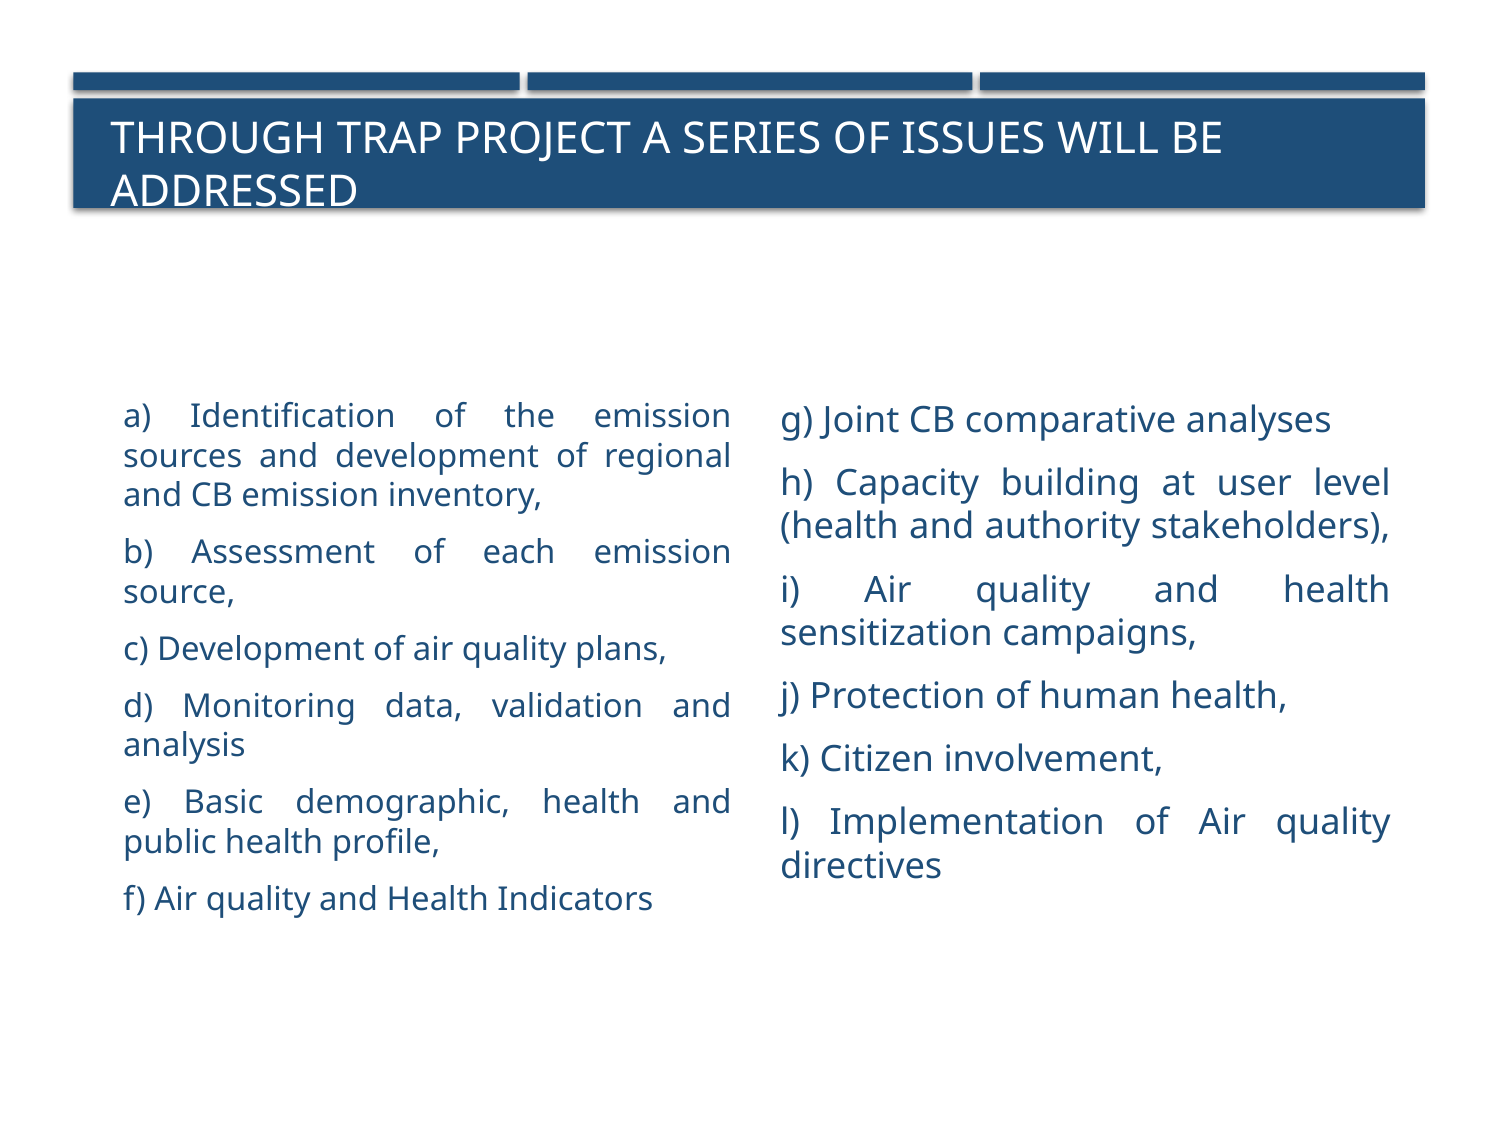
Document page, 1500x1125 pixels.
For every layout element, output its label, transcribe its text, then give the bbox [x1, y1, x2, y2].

list a) Identification of the emission sources and development of regional and CB emission inventory, b) Assessment of each emission source, c) Development of air quality plans, d) Monitoring data, validation and analysis e) Basic demographic, health and public health profile, f) Air quality and Health Indicators [108, 385, 748, 926]
list g) Joint CB comparative analyses h) Capacity building at user level (health and authority stakeholders), i) Air quality and health sensitization campaigns, j) Protection of human health, k) Citizen involvement, l) Implementation of Air quality directives [764, 379, 1406, 902]
title Through TRAP project a series of issues will be addressed [95, 101, 1406, 280]
